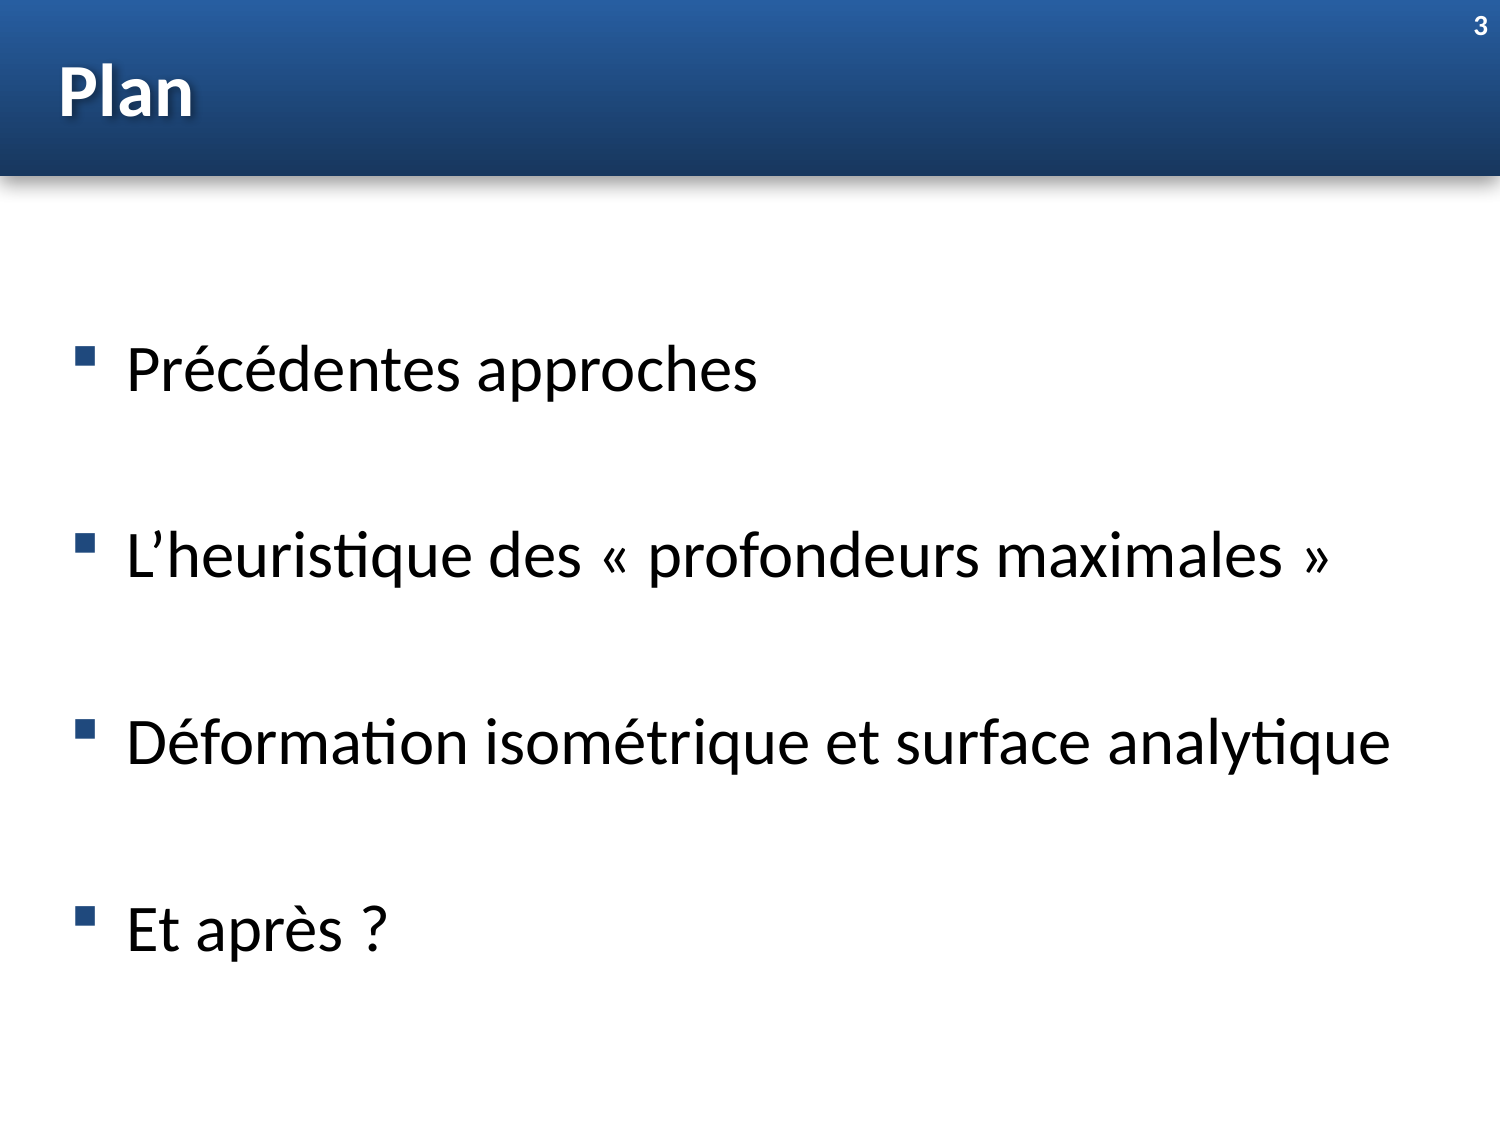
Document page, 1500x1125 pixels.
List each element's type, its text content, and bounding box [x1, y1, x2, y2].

slide_number 3 [1364, 0, 1500, 60]
list Plan [0, 0, 1500, 173]
list Précédentes approches L’heuristique des « profondeurs maximales » Déformation isométrique et surface analytique Et après ? [55, 199, 1445, 1090]
